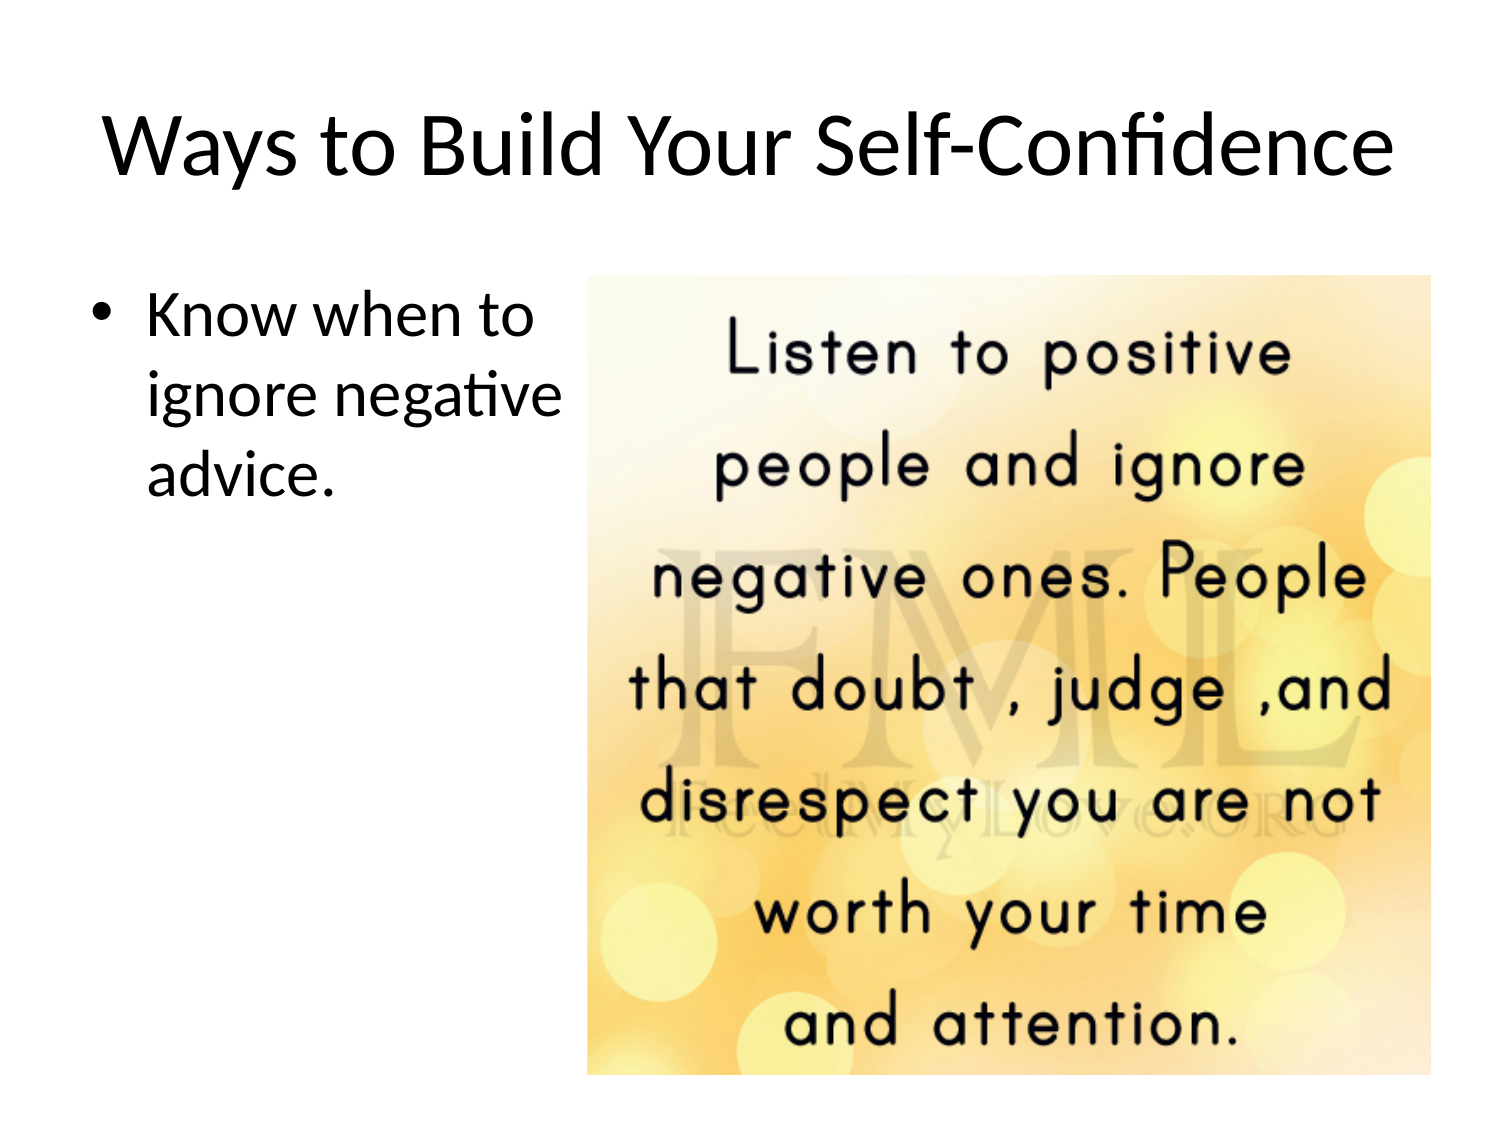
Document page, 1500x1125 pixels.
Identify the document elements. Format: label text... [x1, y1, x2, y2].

picture [587, 274, 1432, 1076]
title Ways to Build Your Self-Confidence [75, 45, 1425, 233]
list Know when to ignore negative advice. [75, 262, 663, 1005]
